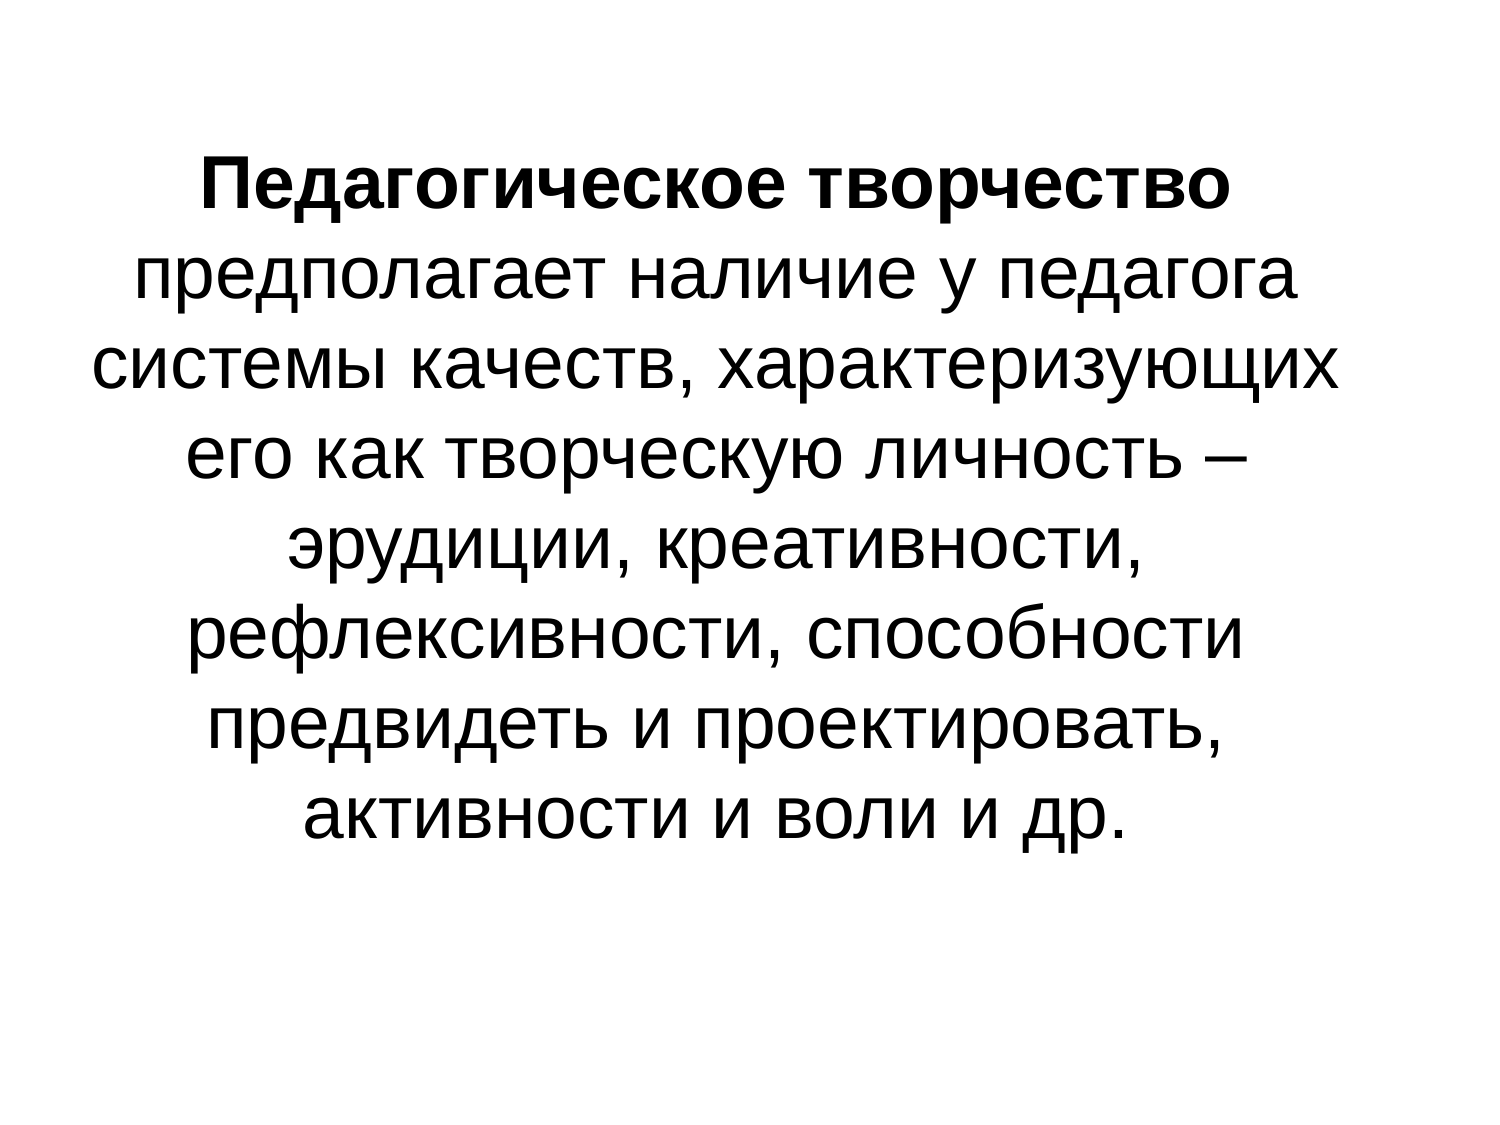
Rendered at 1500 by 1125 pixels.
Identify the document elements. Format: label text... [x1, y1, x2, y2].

title Педагогическое творчество предполагает наличие у педагога системы качеств, характеризующих его как творческую личность – эрудиции, креативности, рефлексивности, способности предвидеть и проектировать, активности и воли и др. [41, 444, 1392, 632]
